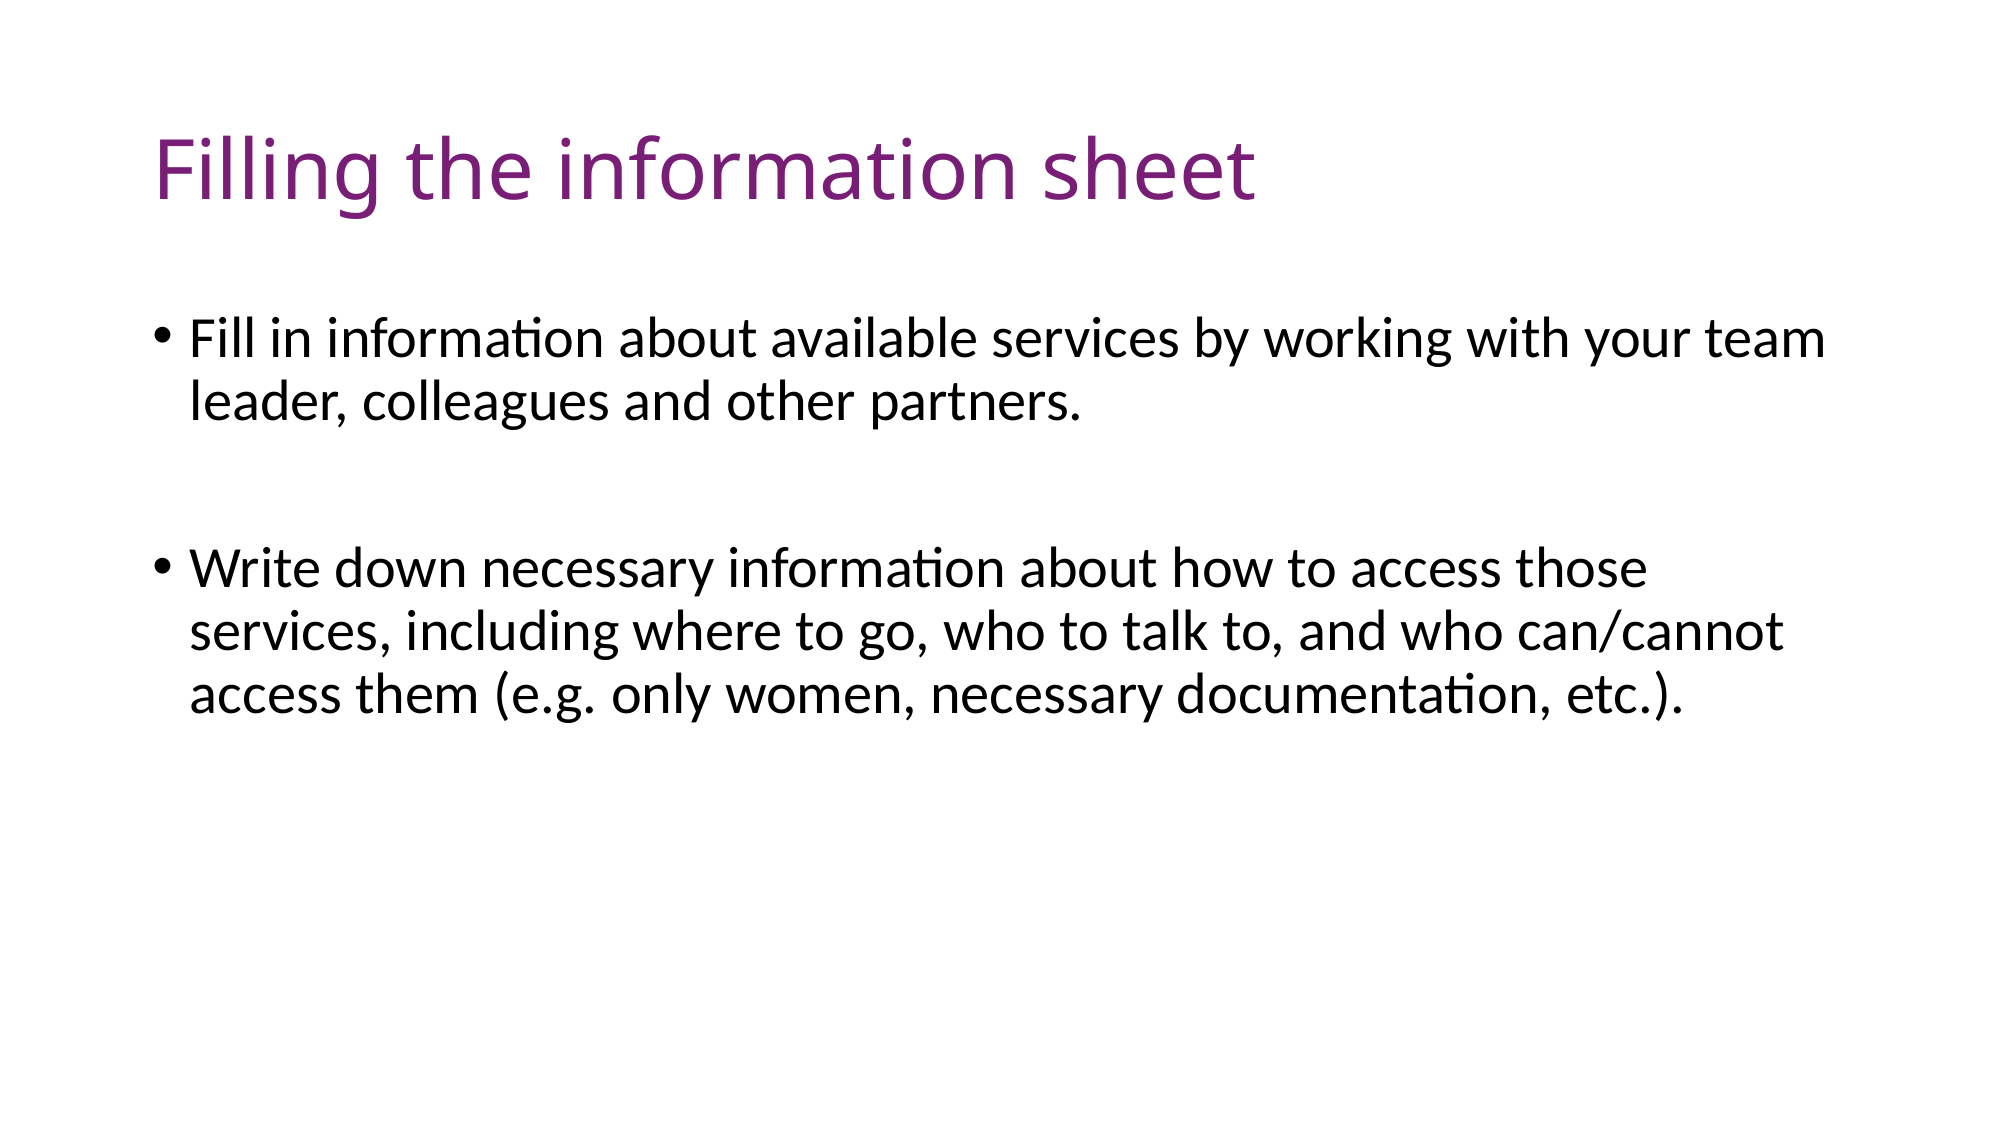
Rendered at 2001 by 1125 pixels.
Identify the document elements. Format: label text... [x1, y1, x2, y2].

title Filling the information sheet [137, 59, 1863, 278]
list Fill in information about available services by working with your team leader, colleagues and other partners. Write down necessary information about how to access those services, including where to go, who to talk to, and who can/cannot access them (e.g. only women, necessary documentation, etc.). [137, 299, 1863, 1014]
